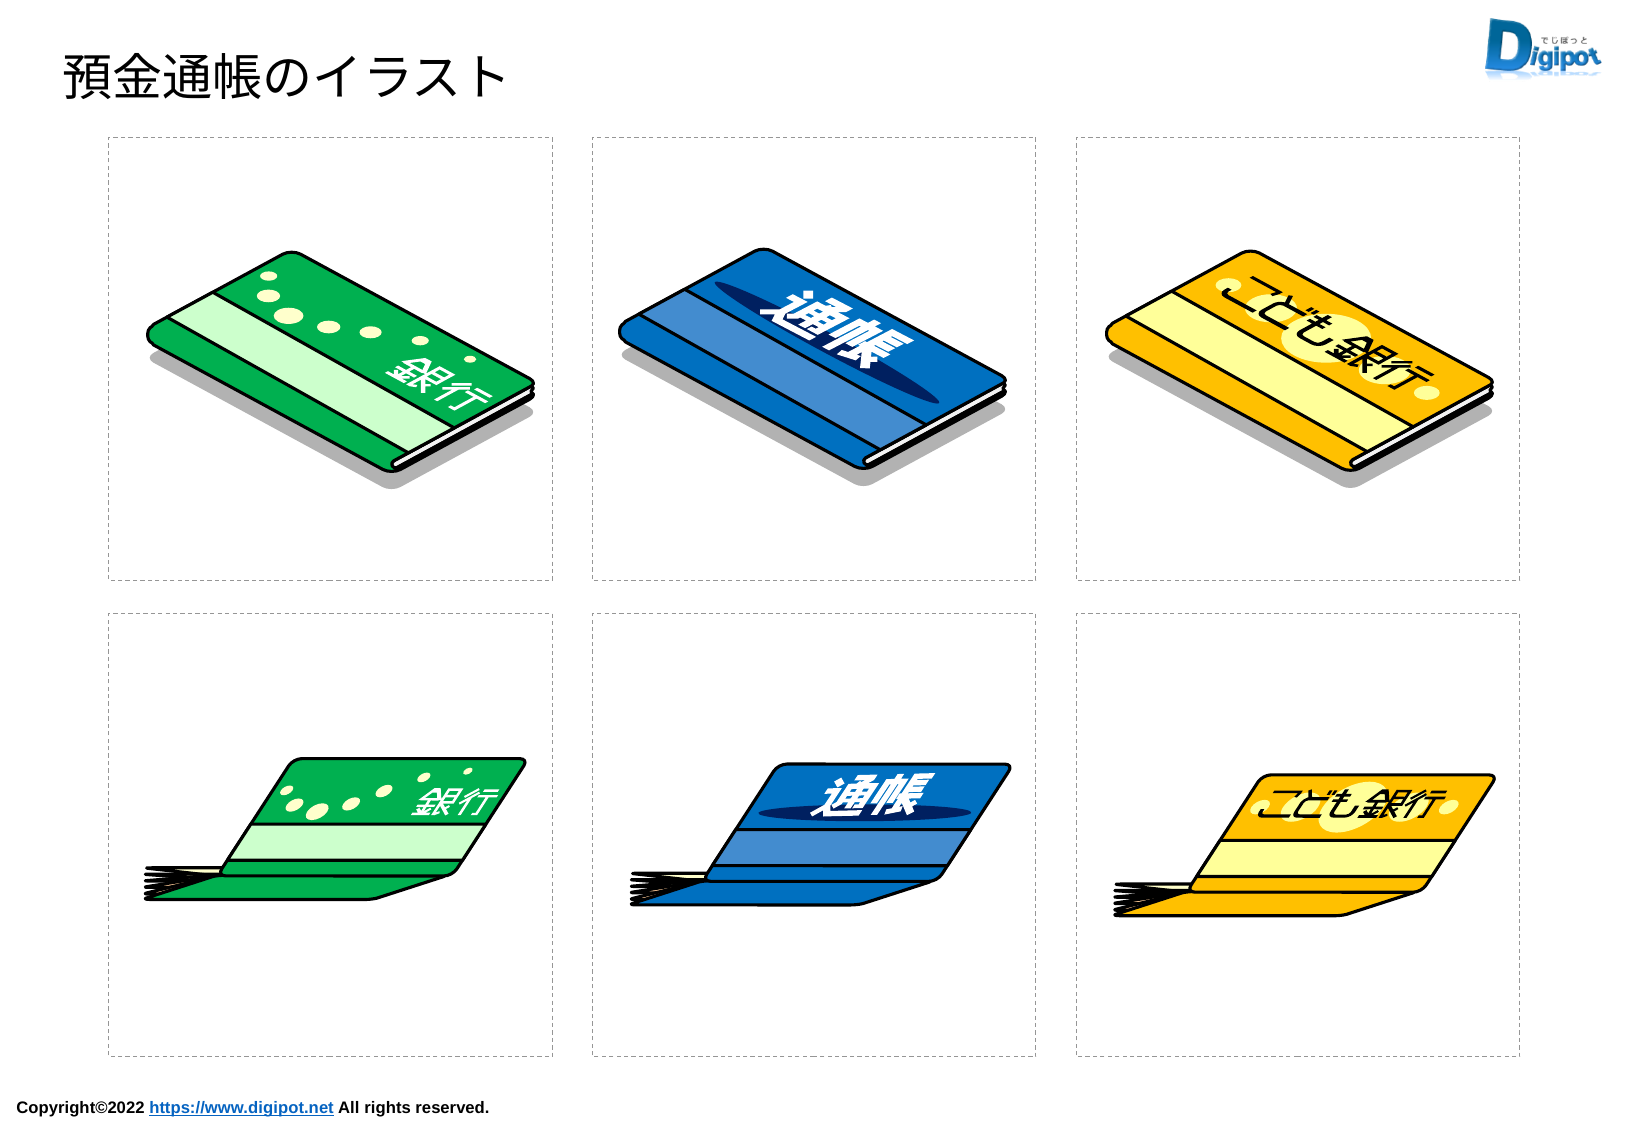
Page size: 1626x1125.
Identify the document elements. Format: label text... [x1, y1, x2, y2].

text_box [631, 735, 1019, 914]
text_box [1106, 251, 1493, 488]
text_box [147, 252, 534, 490]
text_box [619, 249, 1006, 486]
text_box 預金通帳のイラスト [48, 38, 527, 113]
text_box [145, 730, 534, 909]
picture [1485, 18, 1602, 82]
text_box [1114, 746, 1503, 925]
